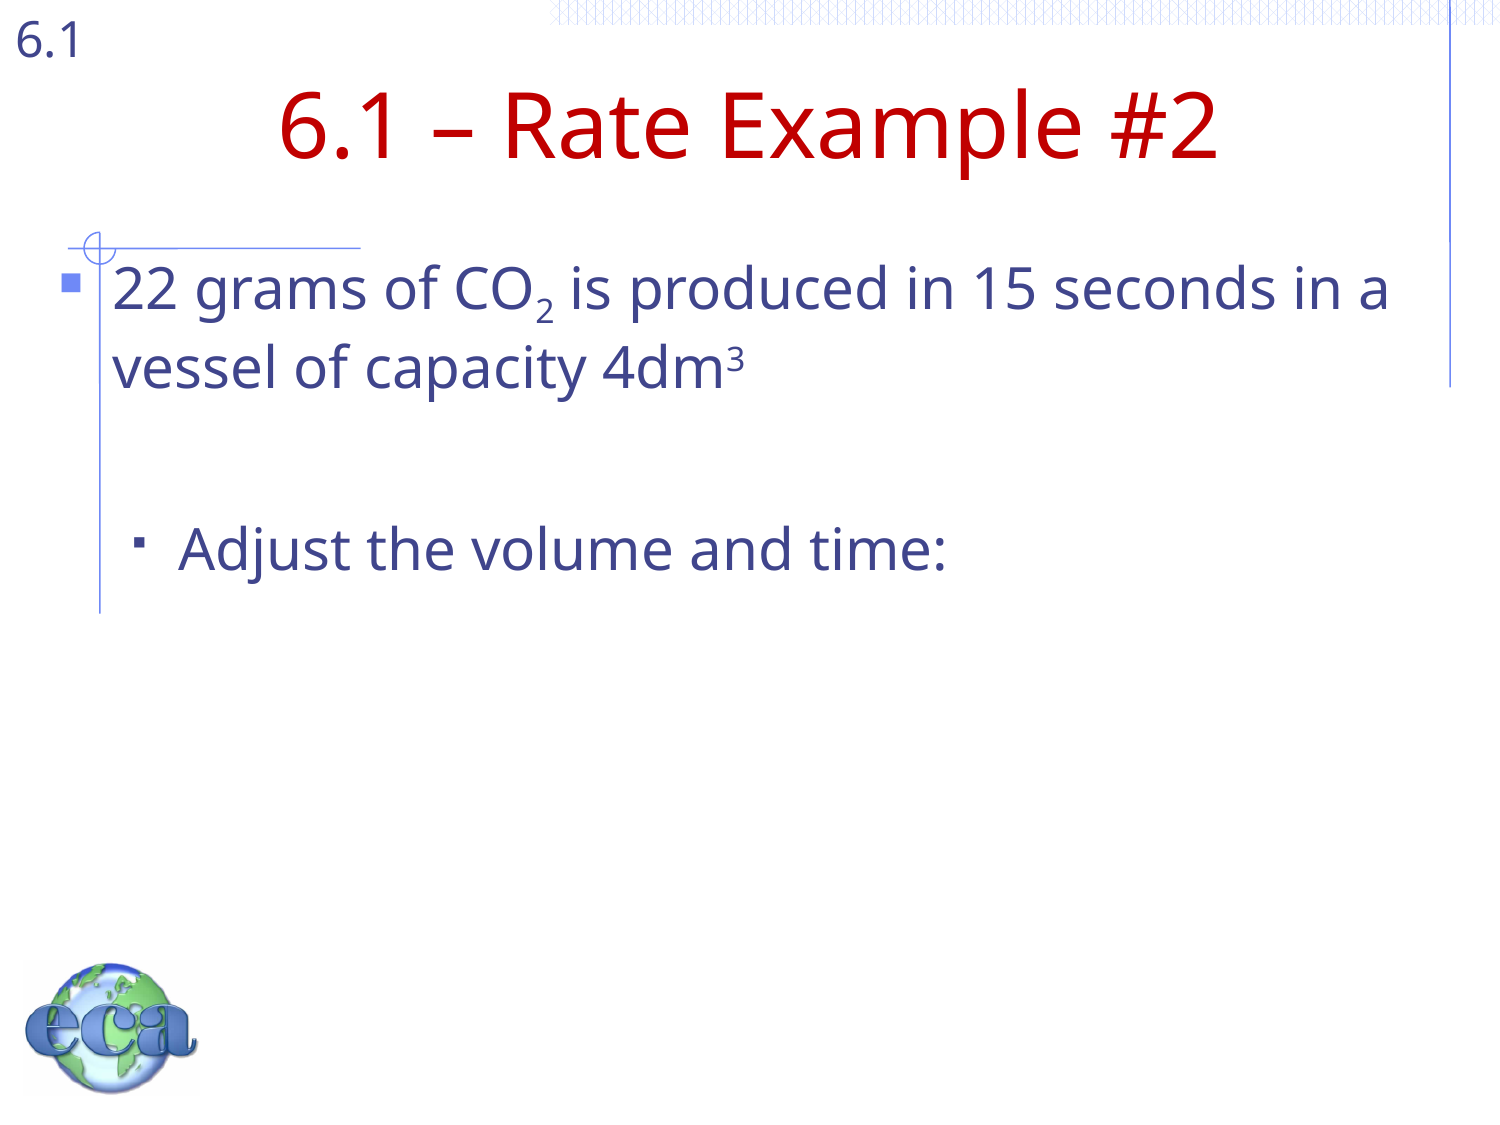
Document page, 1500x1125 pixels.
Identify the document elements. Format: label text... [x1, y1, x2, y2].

title 6.1 – Rate Example #2 [17, 49, 1483, 185]
picture [23, 960, 200, 1096]
